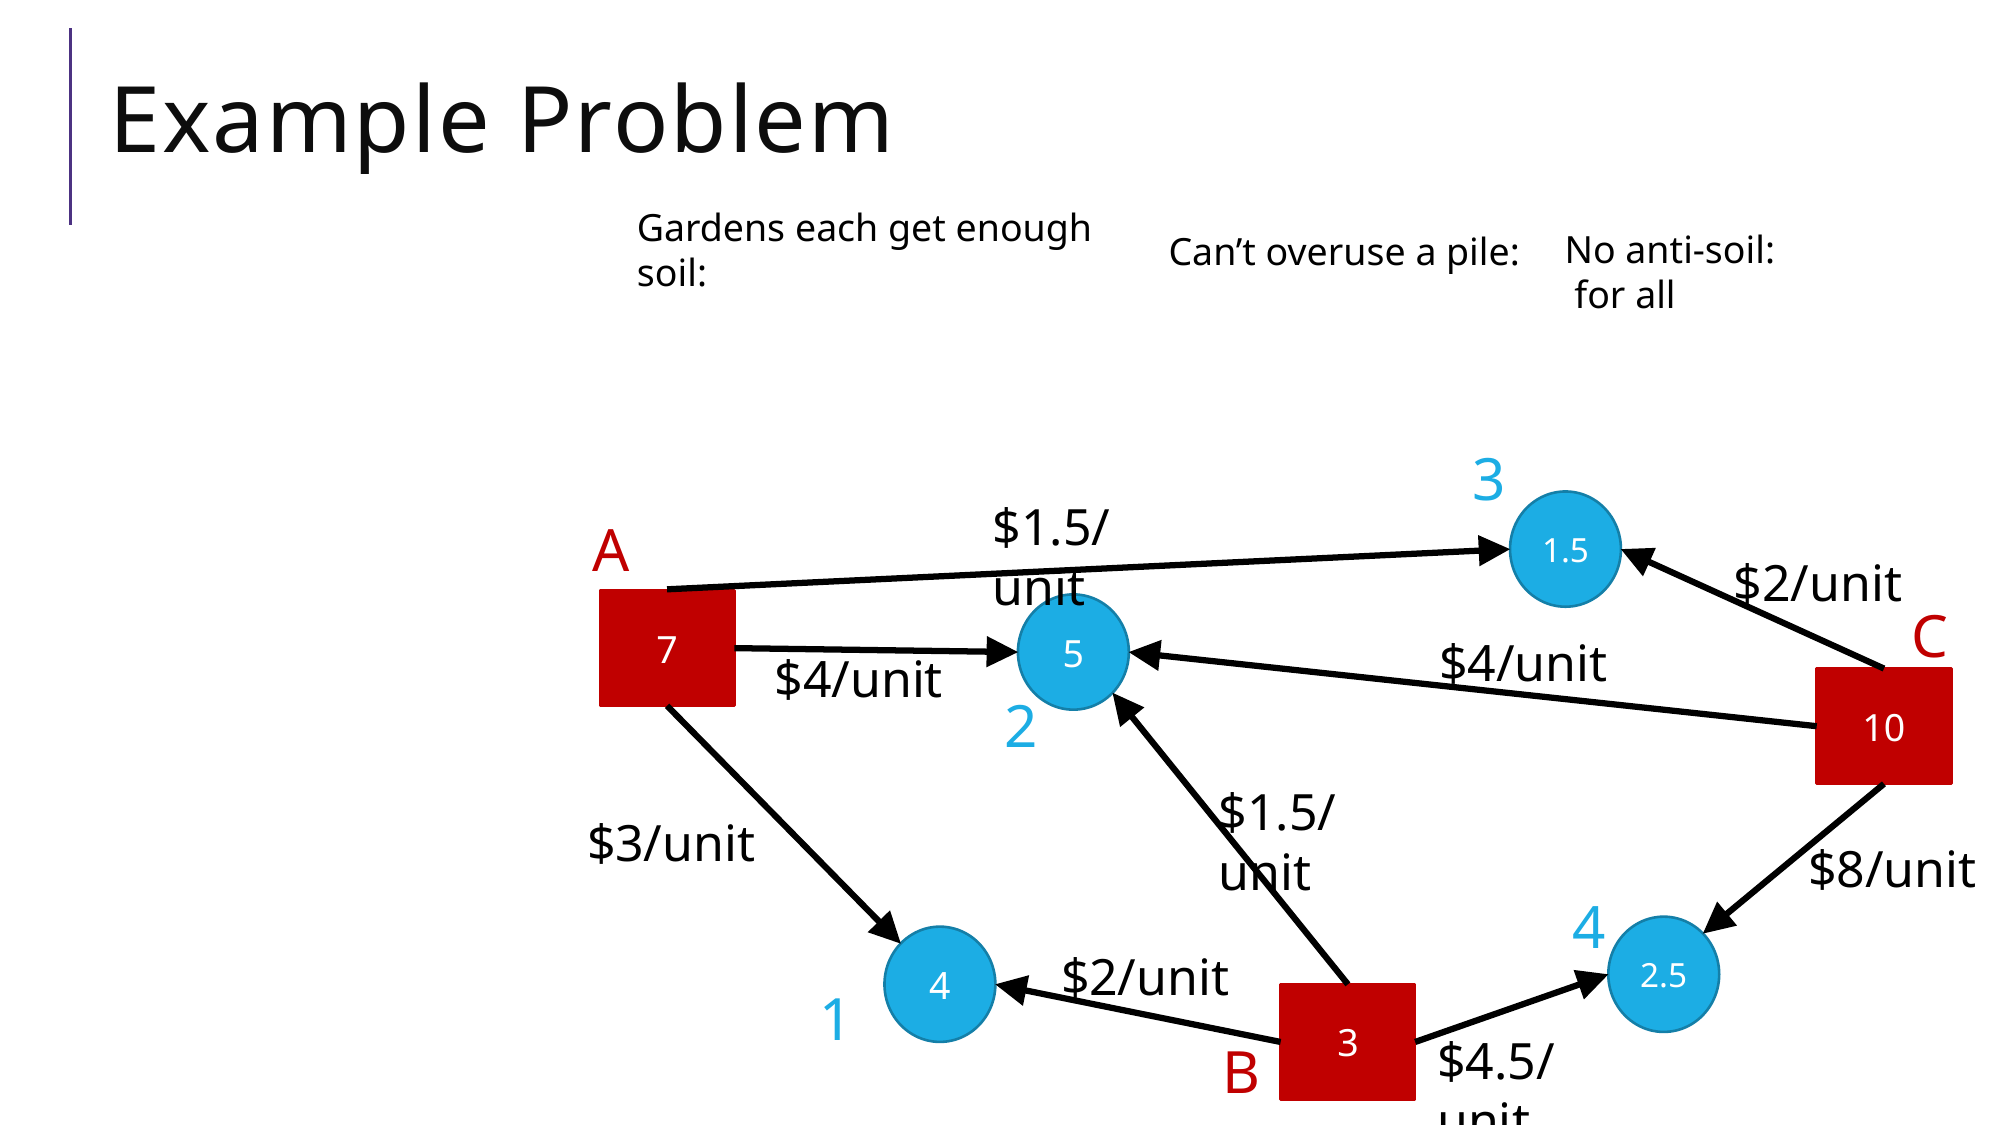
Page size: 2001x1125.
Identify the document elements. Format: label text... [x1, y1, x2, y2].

title Example Problem [94, 43, 1930, 210]
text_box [572, 434, 2000, 1114]
